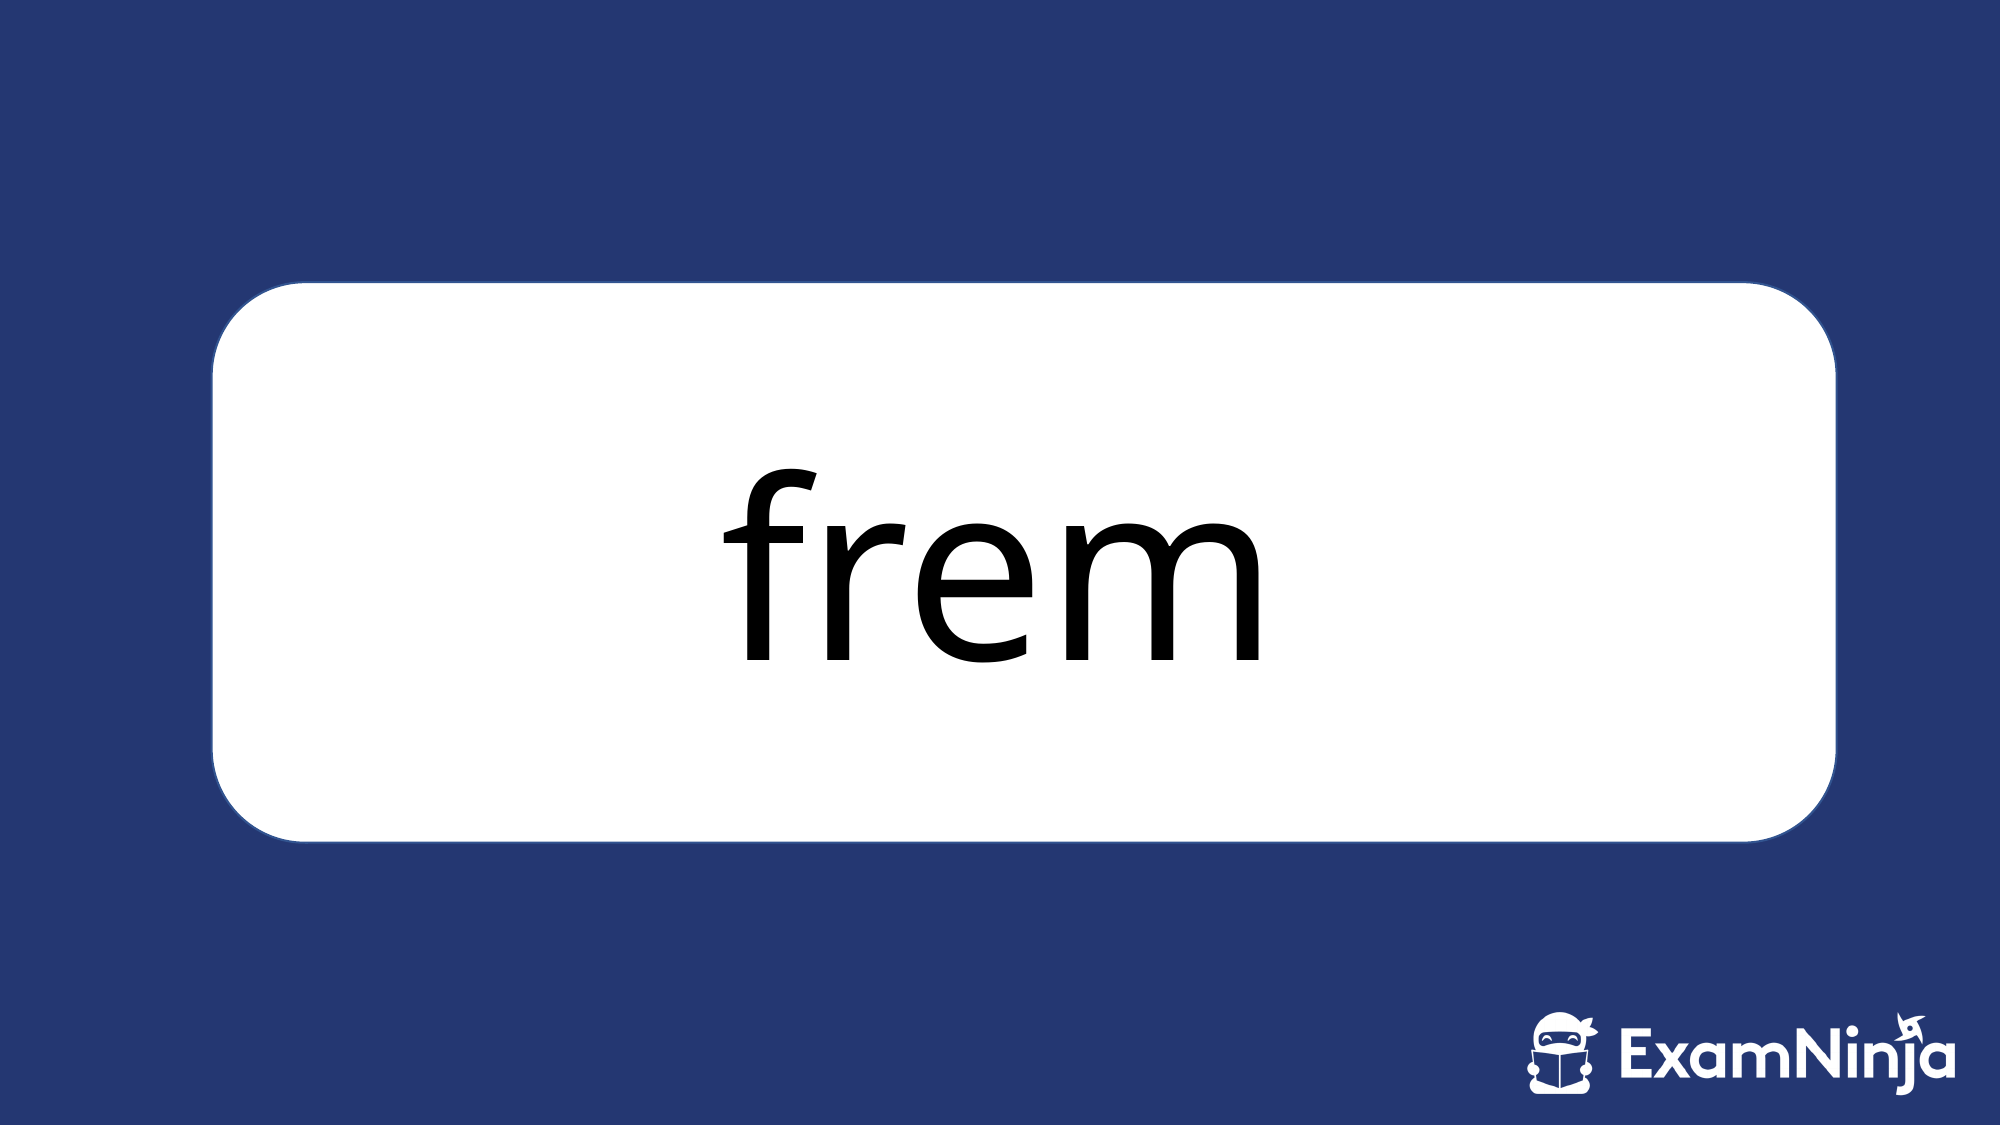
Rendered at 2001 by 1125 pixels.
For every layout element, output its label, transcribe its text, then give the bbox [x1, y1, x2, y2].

text_box [210, 281, 1838, 403]
text_box [210, 719, 1838, 844]
picture [1501, 1003, 1979, 1102]
text_box frem [143, 403, 1857, 719]
